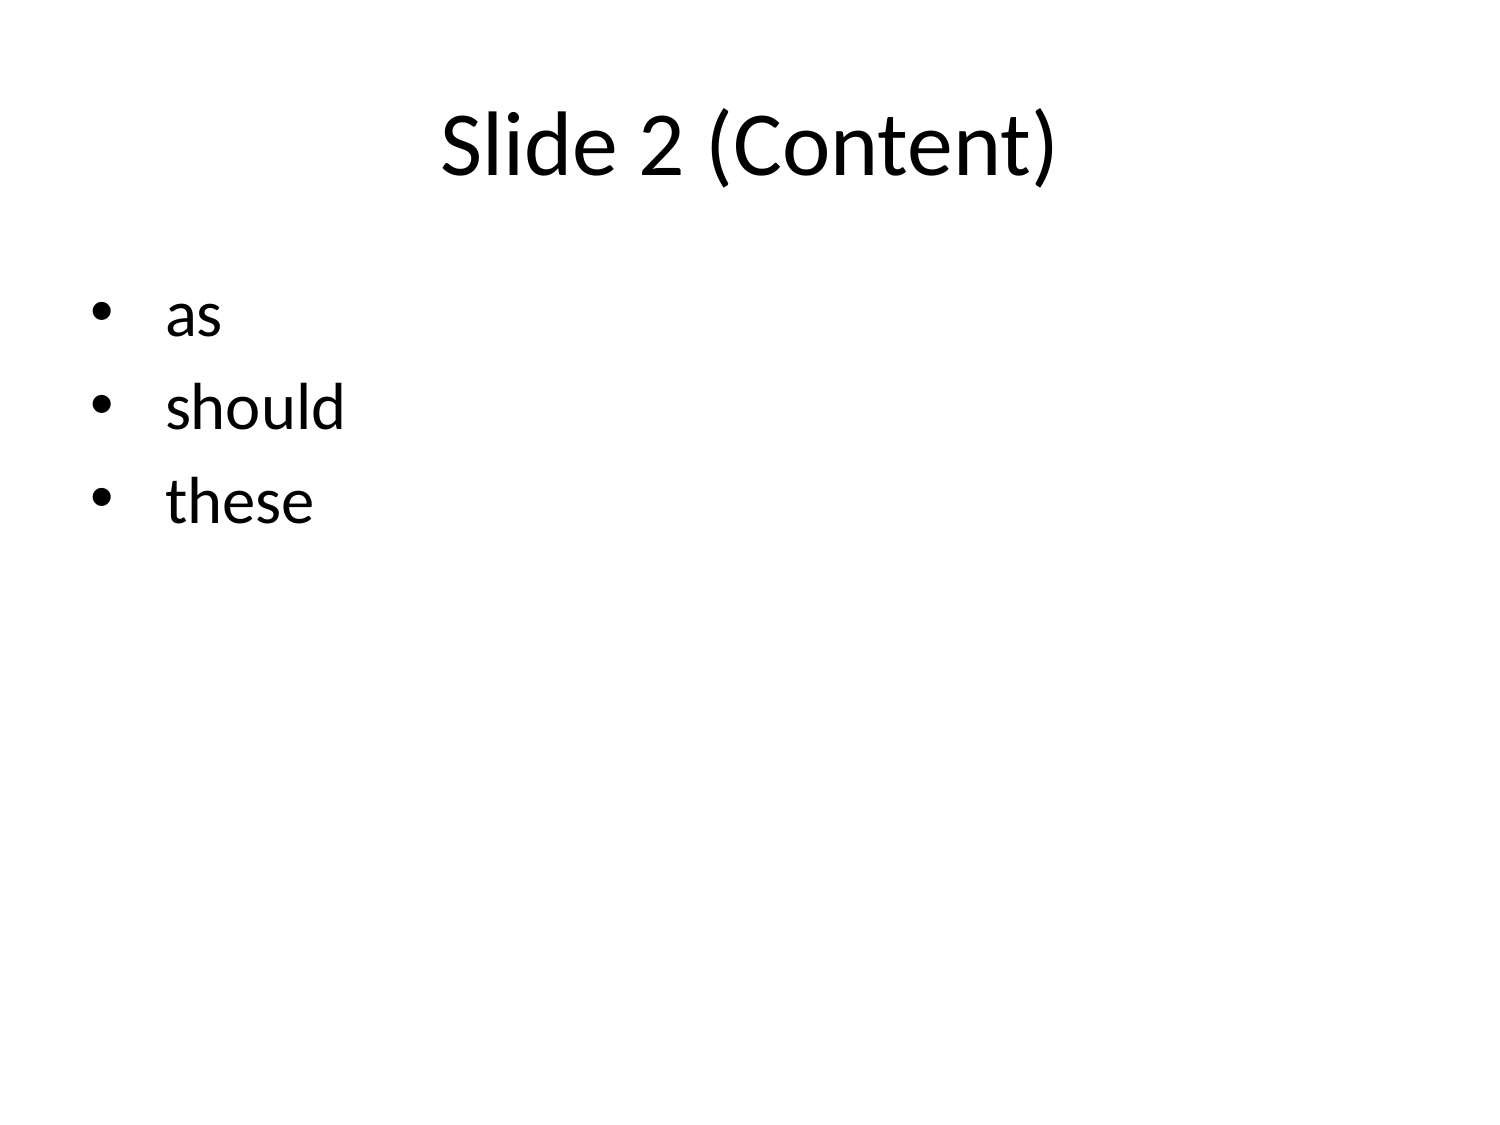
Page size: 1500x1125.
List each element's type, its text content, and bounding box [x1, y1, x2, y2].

title Slide 2 (Content) [75, 45, 1425, 233]
list as should these [75, 262, 1425, 1005]
